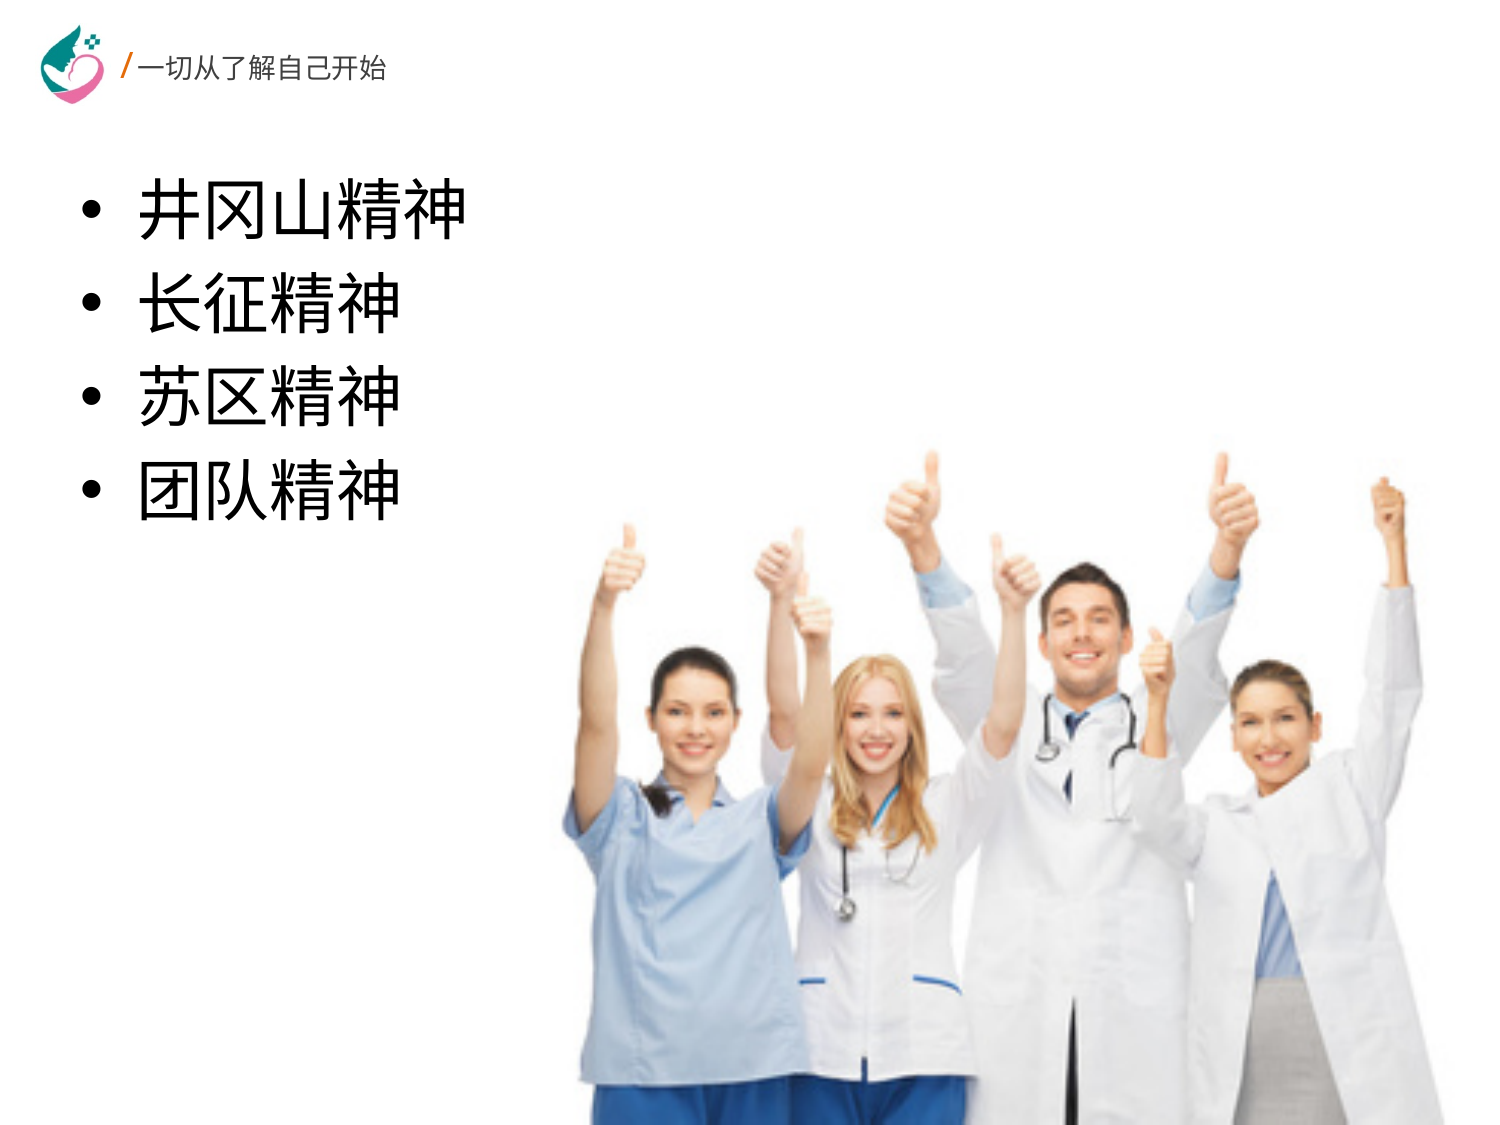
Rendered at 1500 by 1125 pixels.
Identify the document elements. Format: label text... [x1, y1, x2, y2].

picture [478, 362, 1500, 1125]
list 井冈山精神 长征精神 苏区精神 团队精神 [64, 160, 1416, 904]
picture [35, 23, 111, 106]
